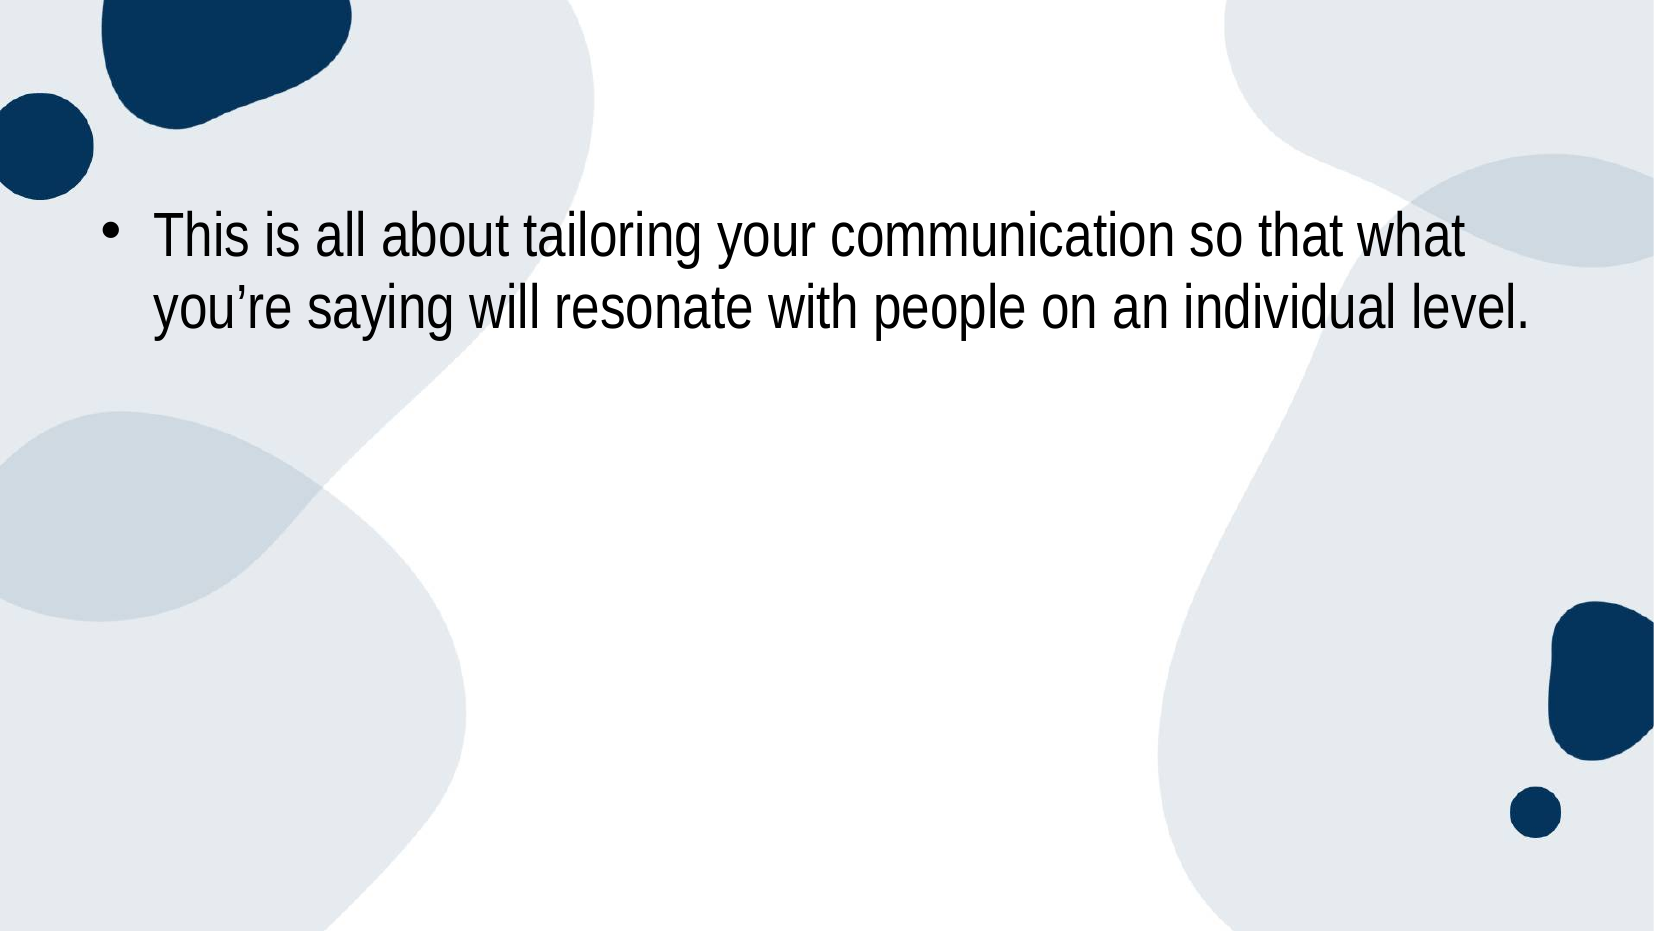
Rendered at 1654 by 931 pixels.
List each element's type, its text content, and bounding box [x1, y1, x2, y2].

picture [0, 0, 1654, 931]
list This is all about tailoring your communication so that what you’re saying will resonate with people on an individual level. [82, 198, 1571, 732]
